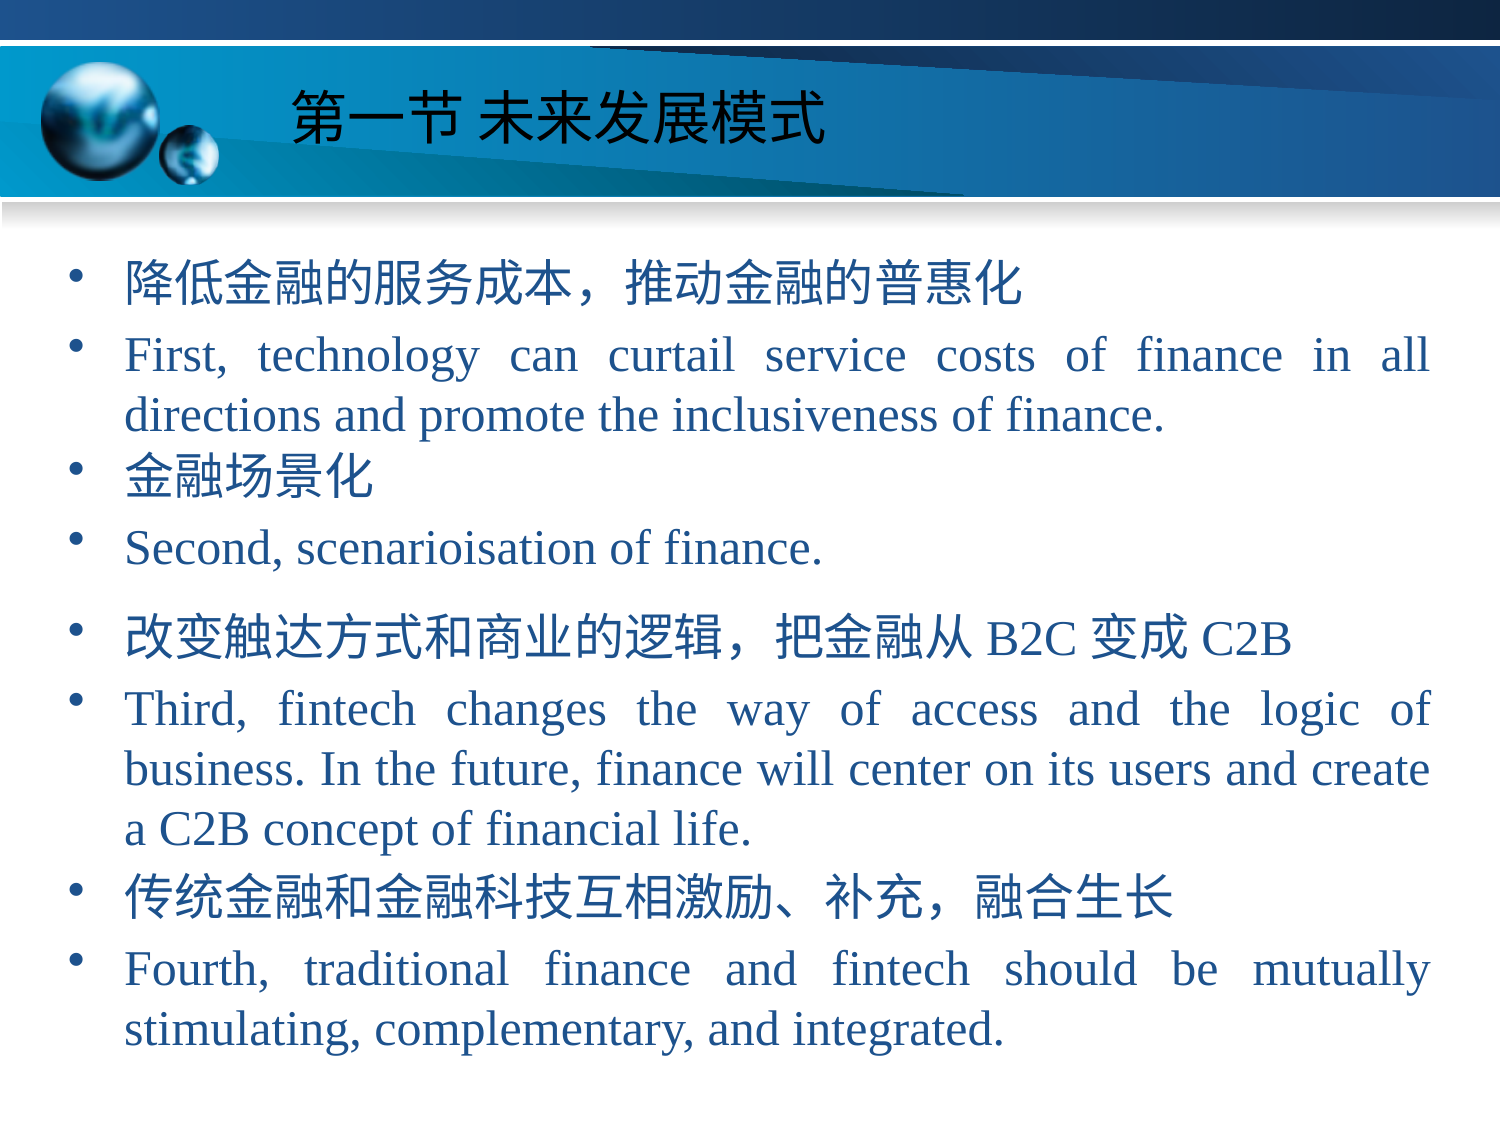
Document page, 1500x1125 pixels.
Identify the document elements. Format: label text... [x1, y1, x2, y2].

text_box 改变触达方式和商业的逻辑，把金融从B2C变成C2B Third, fintech changes the way of access and the logic of business. In the future, finance will center on its users and create a C2B concept of financial life. [53, 598, 1447, 857]
text_box 金融场景化 Second, scenarioisation of finance. [53, 449, 1447, 583]
text_box 降低金融的服务成本，推动金融的普惠化 First, technology can curtail service costs of finance in all directions and promote the inclusiveness of finance. [53, 244, 1447, 449]
picture [42, 63, 159, 180]
picture [160, 126, 218, 184]
title 第一节 未来发展模式 [274, 44, 1363, 188]
text_box 传统金融和金融科技互相激励、补充，融合生长 Fourth, traditional finance and fintech should be mutually stimulating, complementary, and integrated. [53, 857, 1447, 1063]
